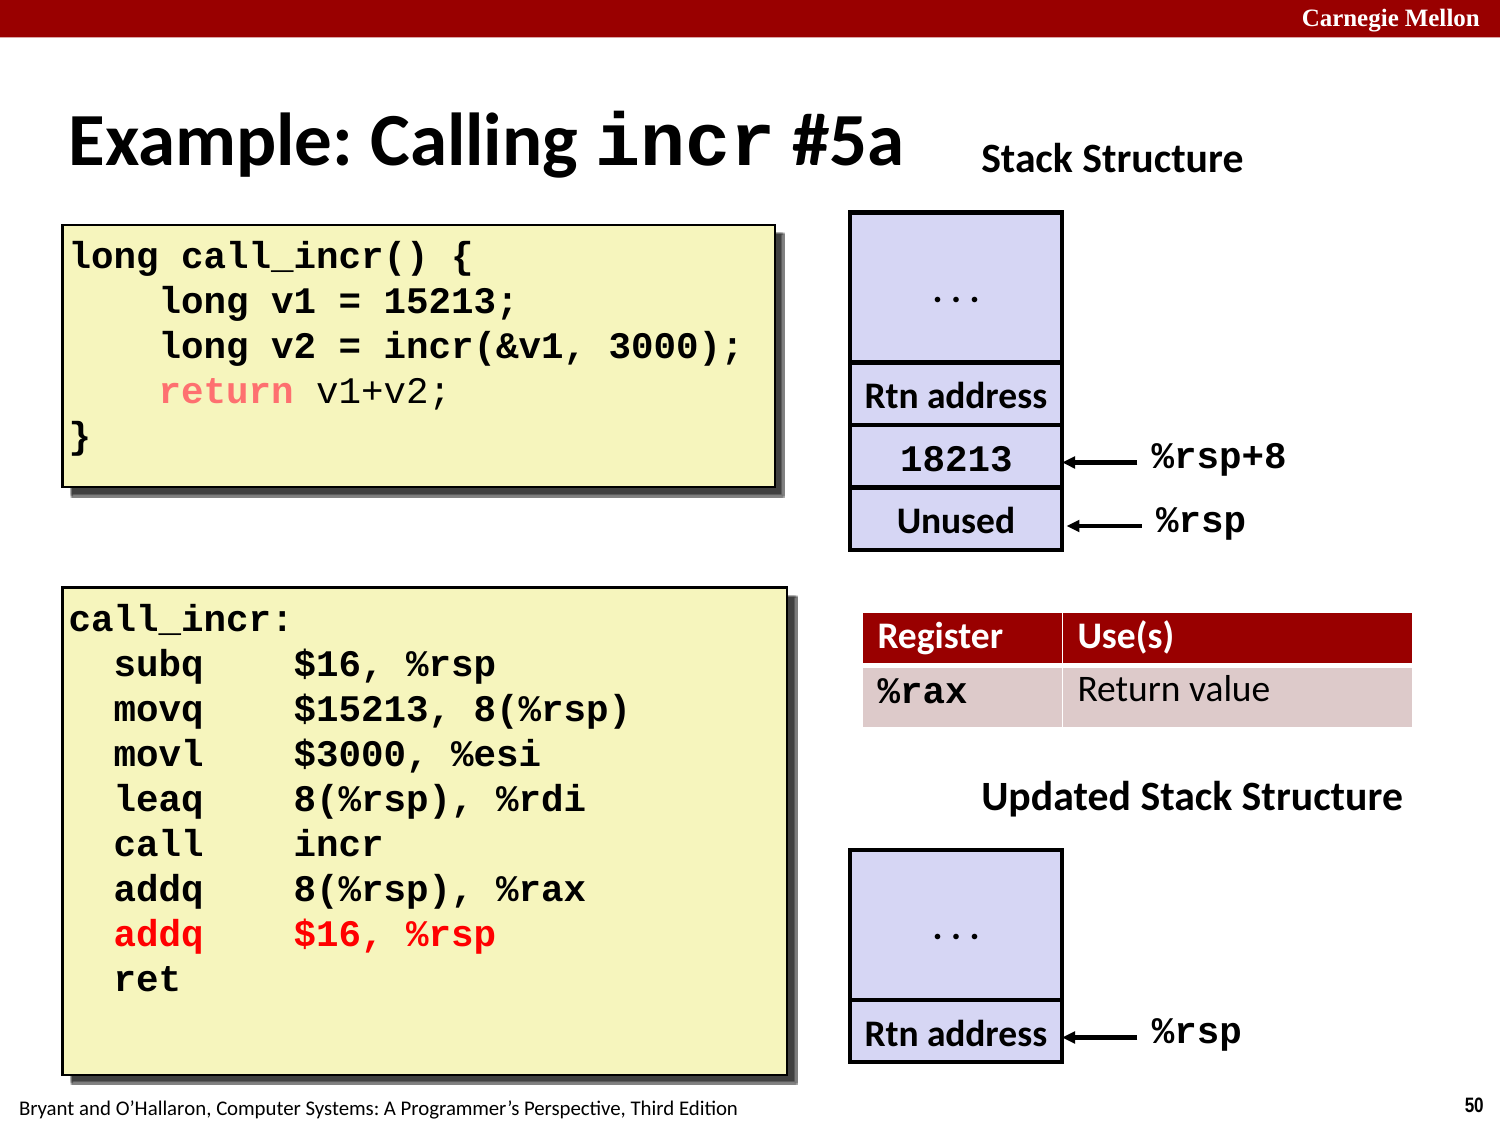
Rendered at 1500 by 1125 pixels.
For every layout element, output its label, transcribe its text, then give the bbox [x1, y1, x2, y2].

text_box long call_incr() { long v1 = 15213; long v2 = incr(&v1, 3000); return v1+v2; } [62, 224, 775, 488]
text_box Rtn address [849, 362, 1063, 425]
text_box call_incr: subq $16, %rsp movq $15213, 8(%rsp) movl $3000, %esi leaq 8(%rsp), %rdi call incr addq 8(%rsp), %rax addq $16, %rsp ret [62, 587, 788, 1075]
text_box 18213 [849, 425, 1063, 487]
title Example: Calling incr #5a [62, 41, 1438, 230]
text_box %rsp+8 [1145, 425, 1295, 484]
text_box . . . [849, 849, 1063, 999]
table_cell Return value [1063, 668, 1412, 727]
table_header Register [863, 613, 1062, 663]
text_box %rsp [1145, 999, 1253, 1058]
table_cell %rax [863, 668, 1062, 727]
text_box Updated Stack Structure [975, 762, 1427, 826]
text_box Unused [849, 487, 1063, 550]
table_header Use(s) [1063, 613, 1412, 663]
text_box %rsp [1149, 488, 1258, 547]
text_box Stack Structure [974, 125, 1258, 189]
text_box Rtn address [849, 999, 1063, 1063]
text_box . . . [849, 212, 1063, 362]
